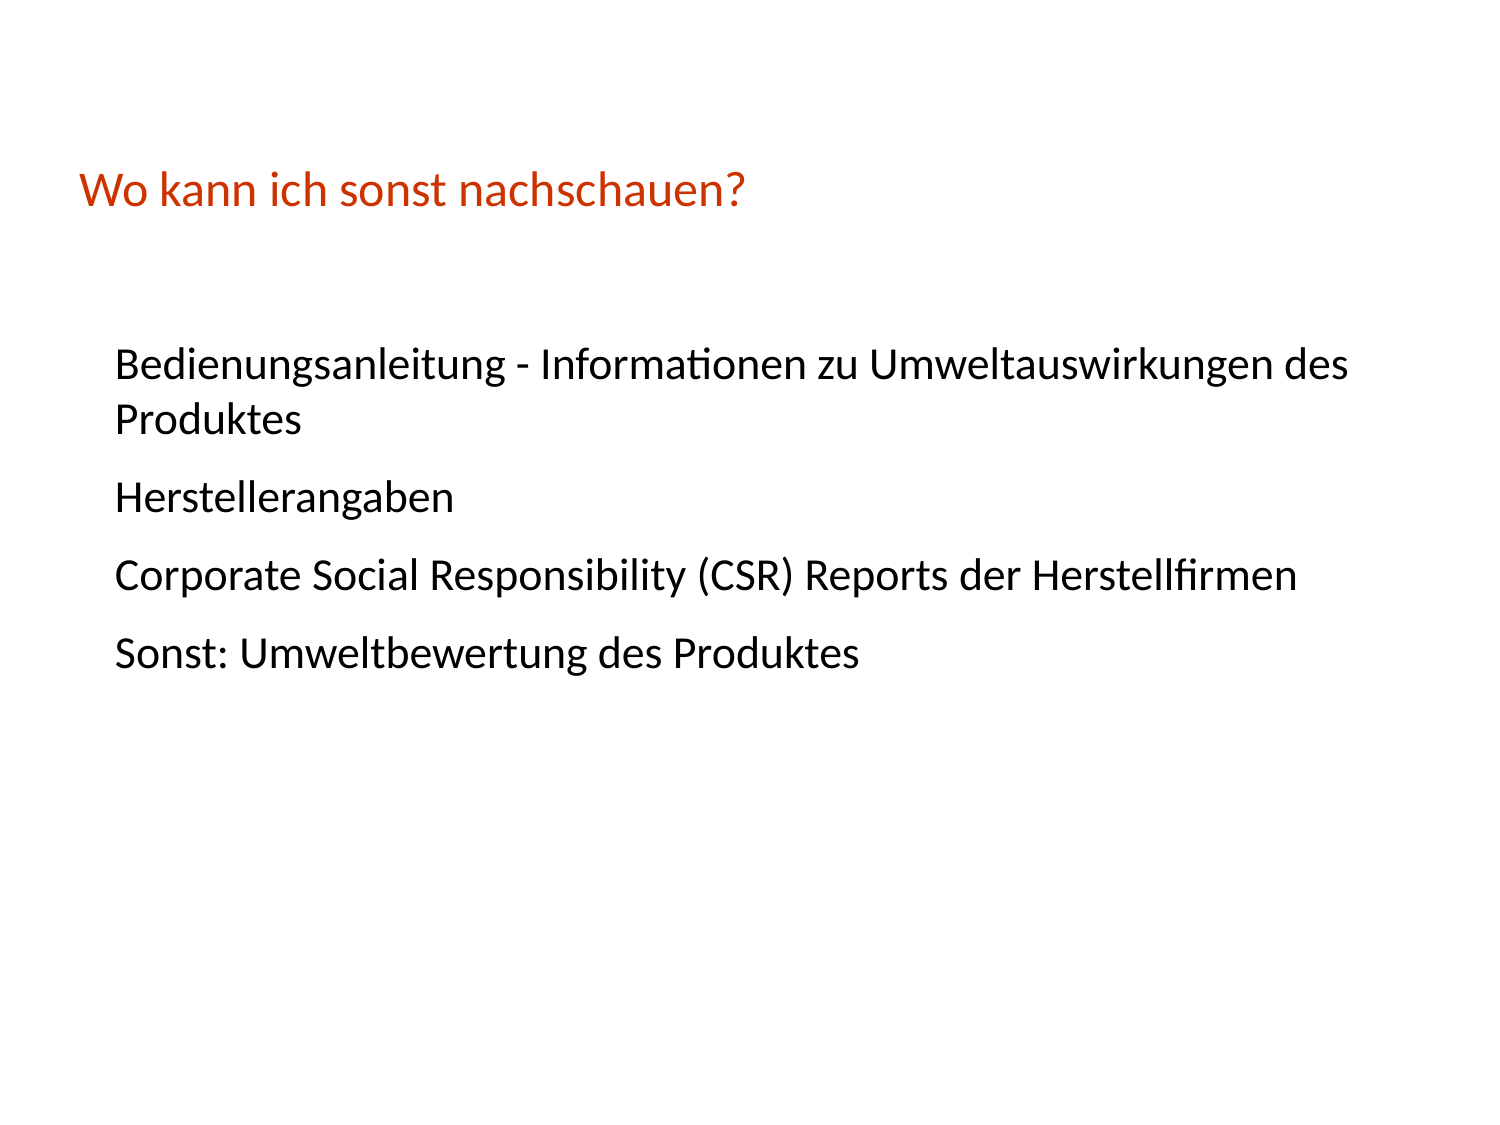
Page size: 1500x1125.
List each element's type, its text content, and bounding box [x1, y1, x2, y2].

text_box Bedienungsanleitung - Informationen zu Umweltauswirkungen des Produktes Herstellerangaben Corporate Social Responsibility (CSR) Reports der Herstellfirmen Sonst: Umweltbewertung des Produktes [100, 326, 1447, 685]
text_box Wo kann ich sonst nachschauen? [64, 148, 1258, 224]
